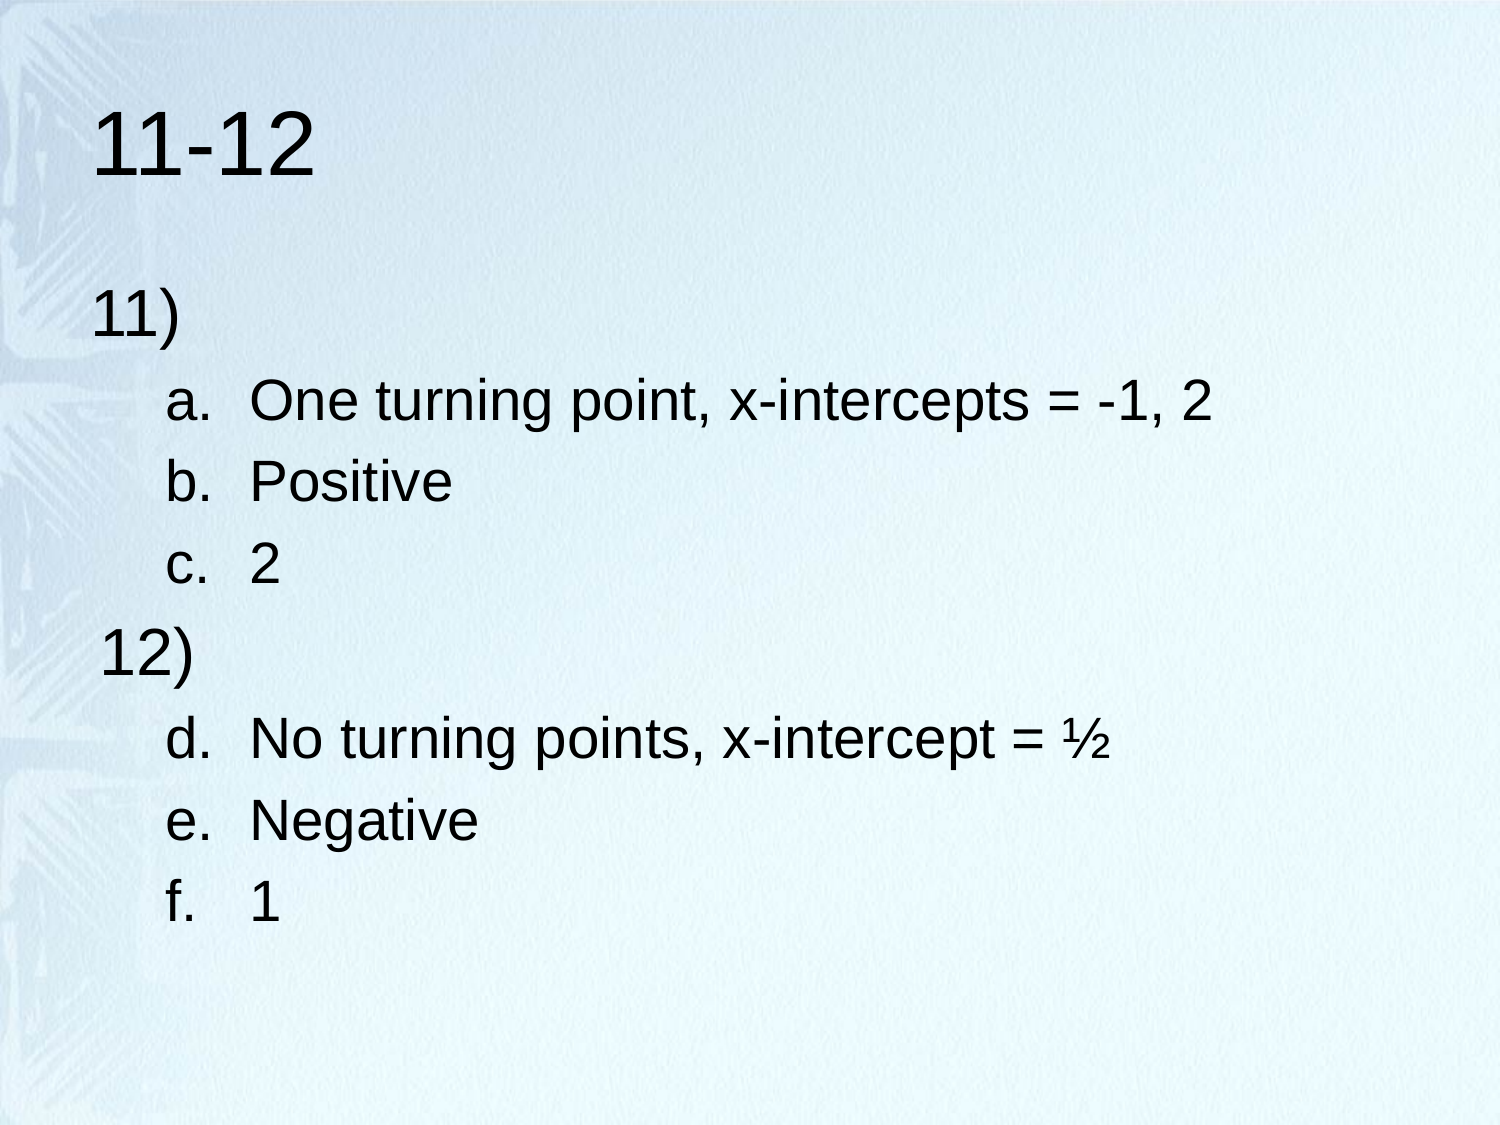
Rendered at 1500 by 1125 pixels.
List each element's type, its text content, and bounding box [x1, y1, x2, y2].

list 11) One turning point, x-intercepts = -1, 2 Positive 2 12) No turning points, x-intercept = ½ Negative 1 [74, 262, 1426, 1006]
title 11-12 [74, 44, 1426, 233]
picture [0, 0, 1500, 1125]
